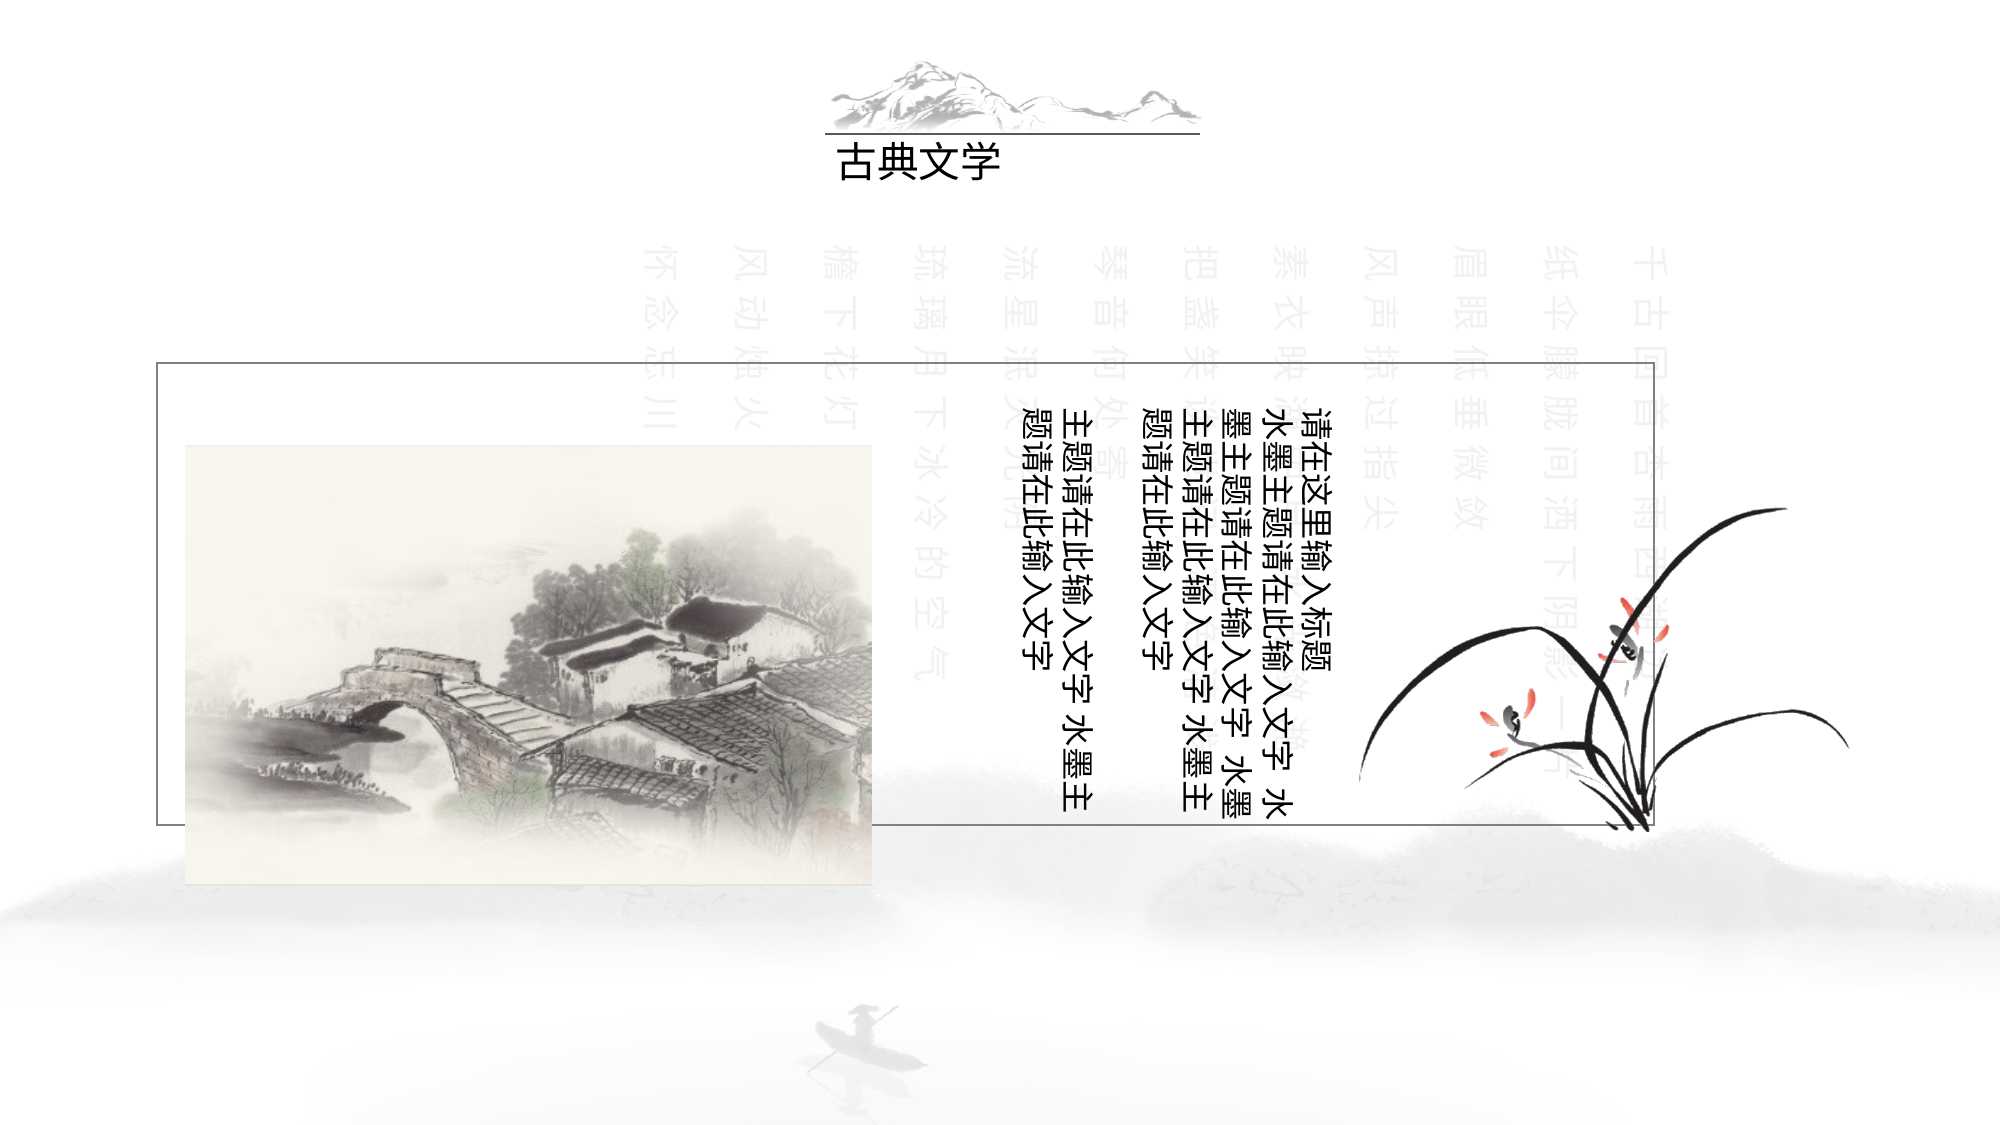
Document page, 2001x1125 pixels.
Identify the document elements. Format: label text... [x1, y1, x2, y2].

picture [831, 36, 1222, 150]
text_box [156, 362, 1655, 826]
picture [0, 445, 2000, 1125]
text_box 请在这里输入标题 水墨主题请在此输入文字 水 墨主题请在此输入文字 水墨 主题请在此输入文字 水墨主 题请在此输入文字 主题请在此输入文字 水墨主 题请在此输入文字 [951, 392, 1346, 846]
